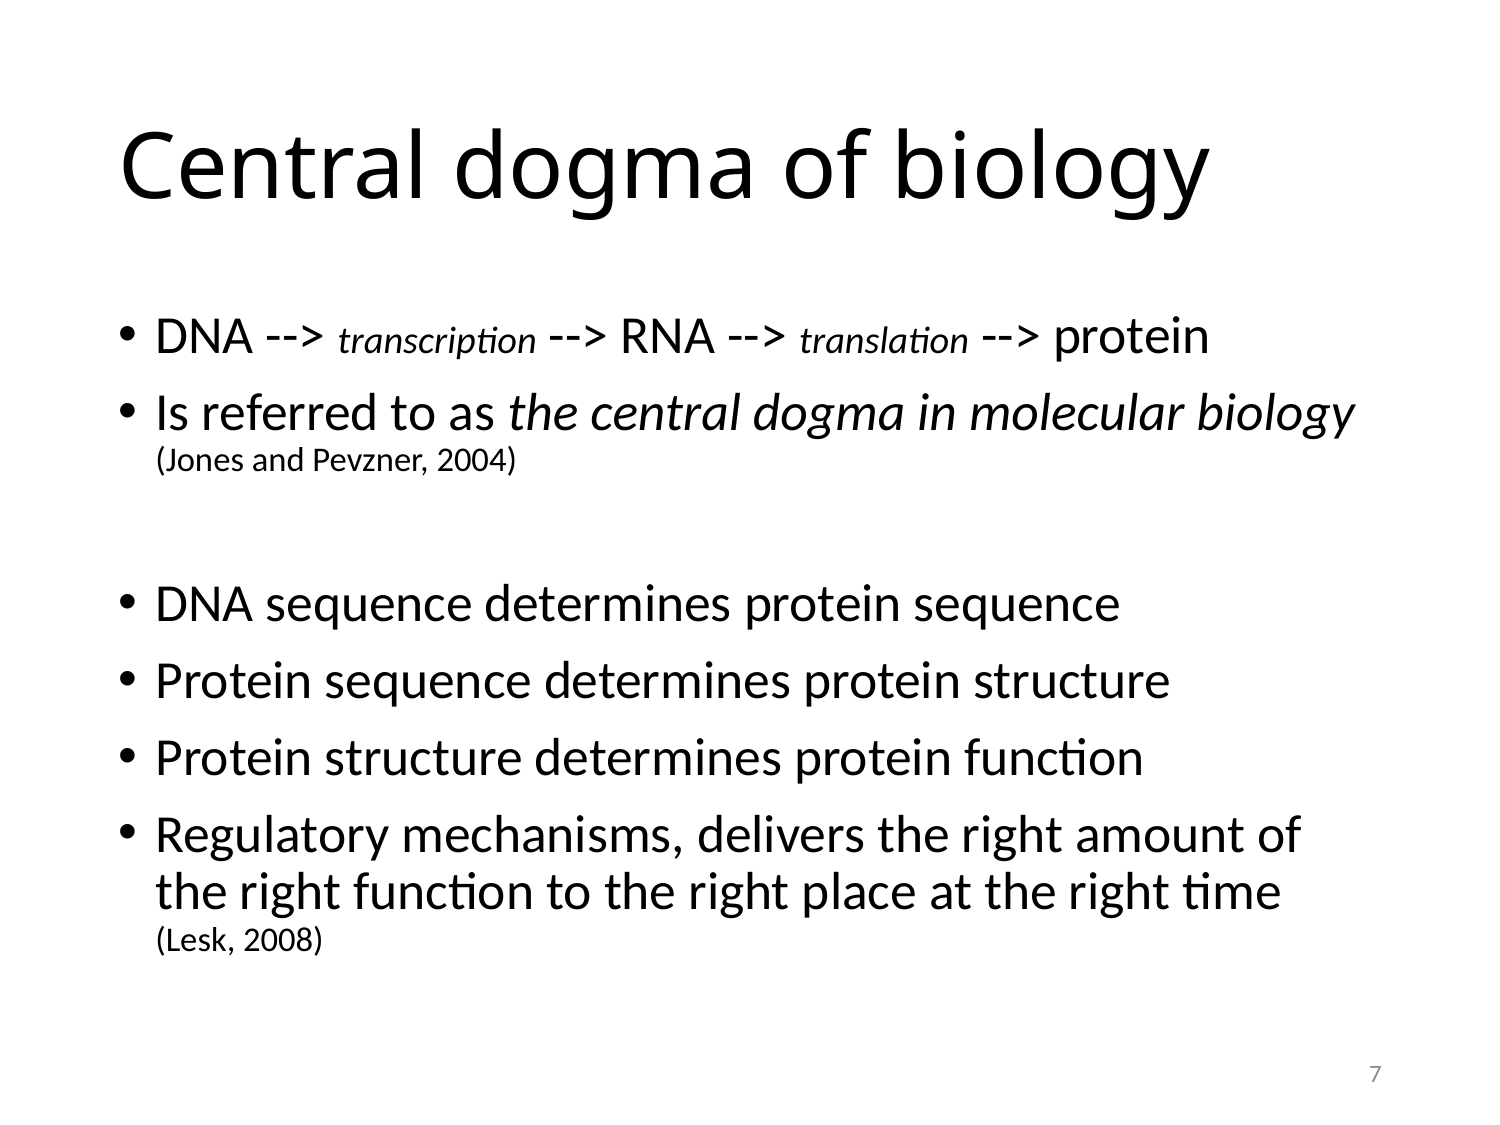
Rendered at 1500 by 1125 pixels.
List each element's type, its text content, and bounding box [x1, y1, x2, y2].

slide_number 7 [1059, 1042, 1397, 1103]
list DNA --> transcription --> RNA --> translation --> protein Is referred to as the central dogma in molecular biology (Jones and Pevzner, 2004) DNA sequence determines protein sequence Protein sequence determines protein structure Protein structure determines protein function Regulatory mechanisms, delivers the right amount of the right function to the right place at the right time (Lesk, 2008) [103, 299, 1397, 1014]
title Central dogma of biology [103, 59, 1397, 278]
